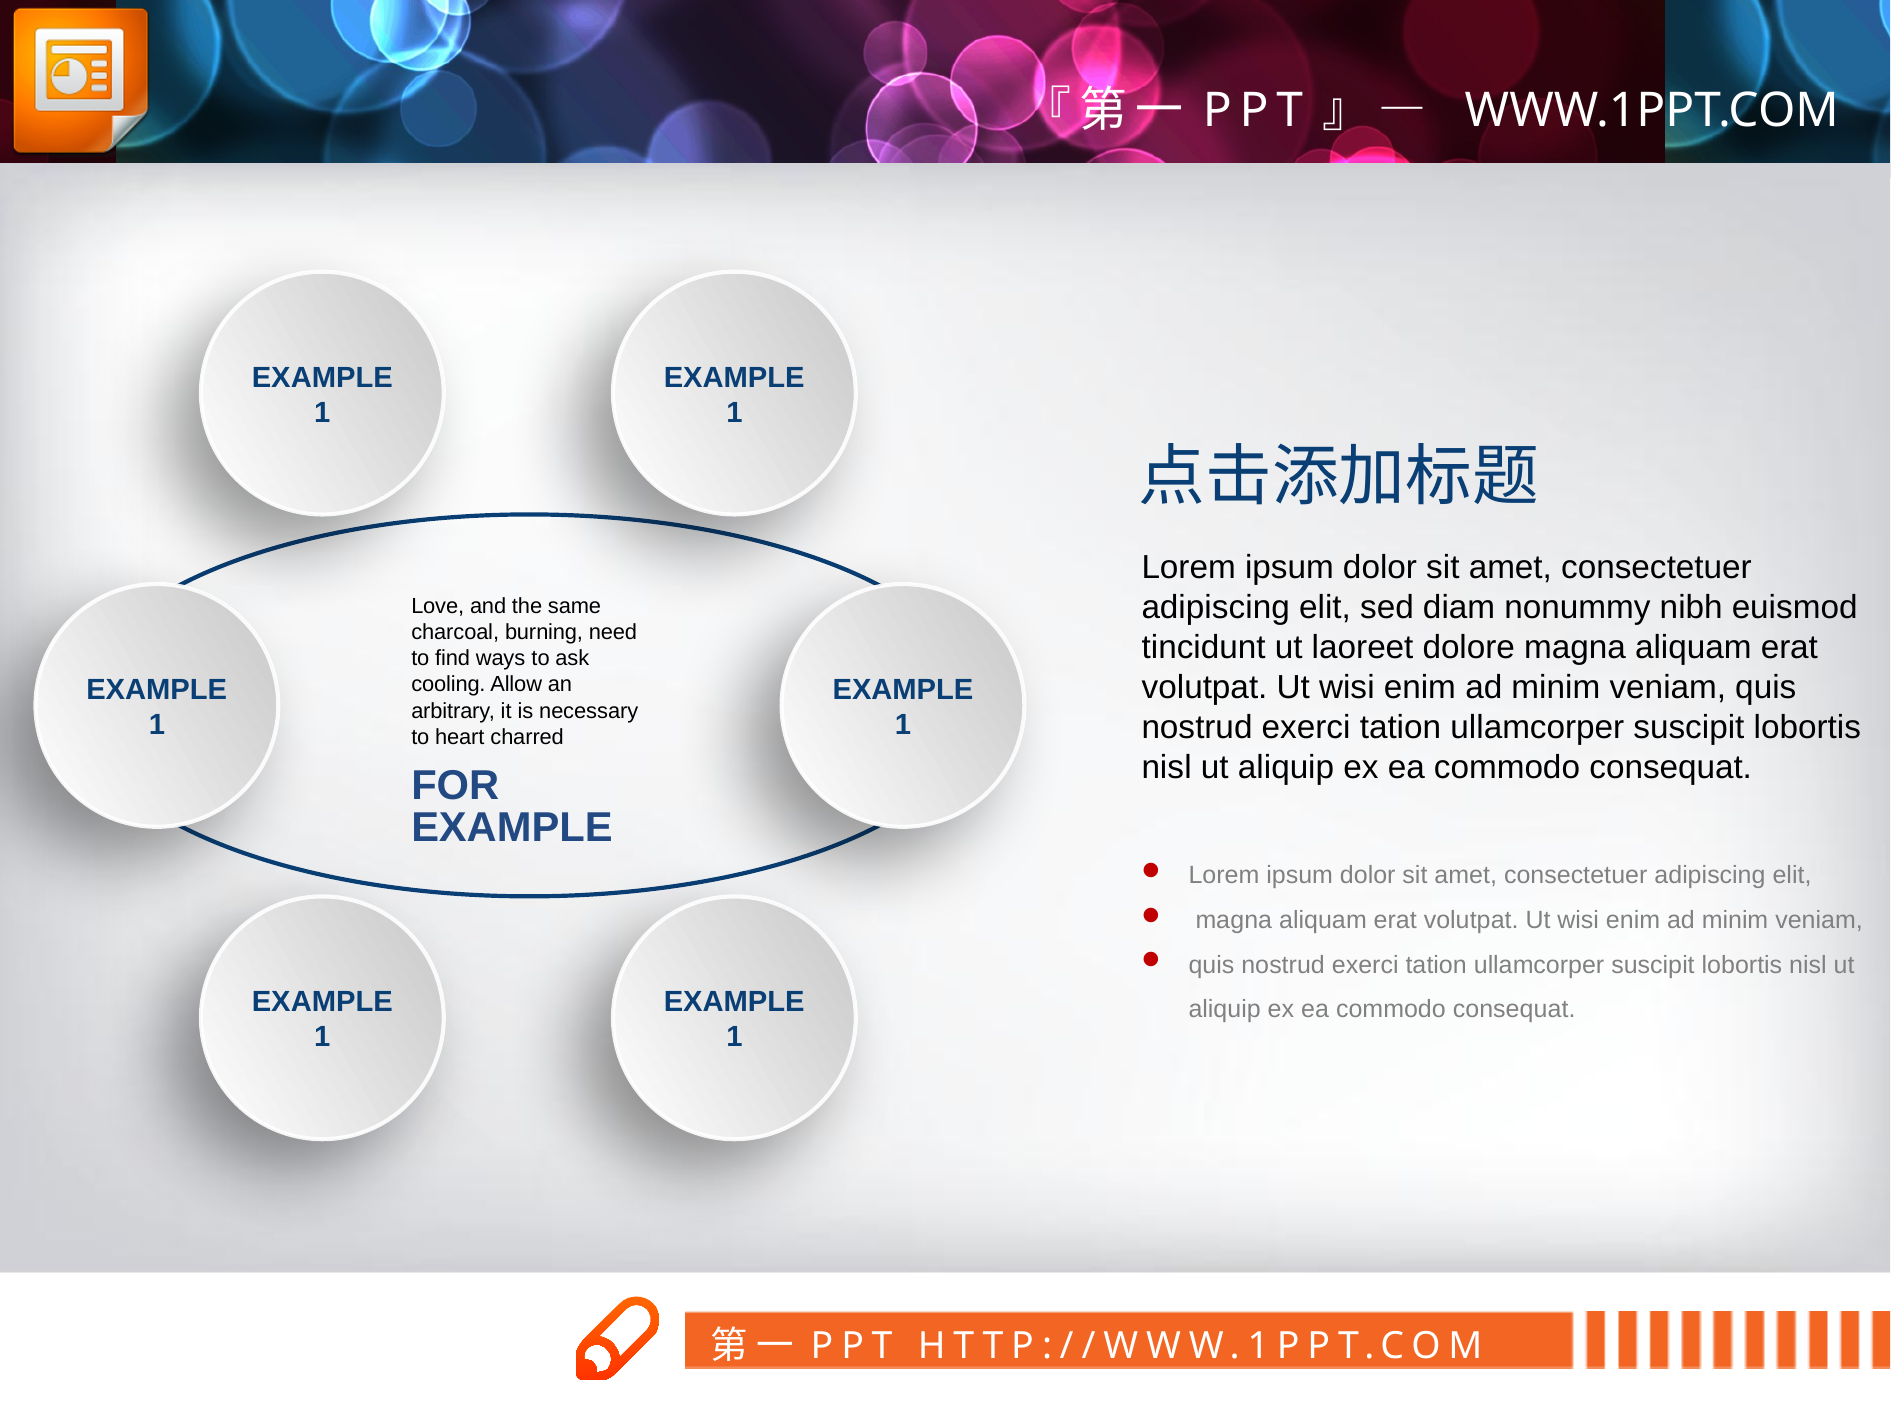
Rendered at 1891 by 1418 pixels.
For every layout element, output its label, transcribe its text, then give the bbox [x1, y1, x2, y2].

text_box Love, and the same charcoal, burning, need to find ways to ask cooling. Allow an arbitrary, it is necessary to heart charred FOR EXAMPLE [396, 583, 670, 857]
text_box EXAMPLE 1 [200, 271, 444, 515]
text_box [793, 556, 847, 577]
text_box EXAMPLE 1 [612, 896, 856, 1140]
text_box EXAMPLE 1 [781, 583, 1025, 827]
text_box EXAMPLE 1 [612, 271, 856, 515]
text_box Lorem ipsum dolor sit amet, consectetuer adipiscing elit, magna aliquam erat volutpat. Ut wisi enim ad minim veniam, quis nostrud exerci tation ullamcorper suscipit lobortis nisl ut aliquip ex ea commodo consequat. [1126, 836, 1891, 1031]
text_box 点击添加标题 [1123, 425, 1555, 521]
text_box [225, 514, 776, 897]
picture [0, 0, 1891, 1275]
text_box EXAMPLE 1 [200, 896, 444, 1140]
text_box Lorem ipsum dolor sit amet, consectetuer adipiscing elit, sed diam nonummy nibh euismod tincidunt ut laoreet dolore magna aliquam erat volutpat. Ut wisi enim ad minim veniam, quis nostrud exerci tation ullamcorper suscipit lobortis nisl ut aliquip ex ea commodo consequat. [1126, 538, 1891, 793]
text_box EXAMPLE 1 [35, 583, 279, 827]
picture [685, 1311, 1891, 1369]
